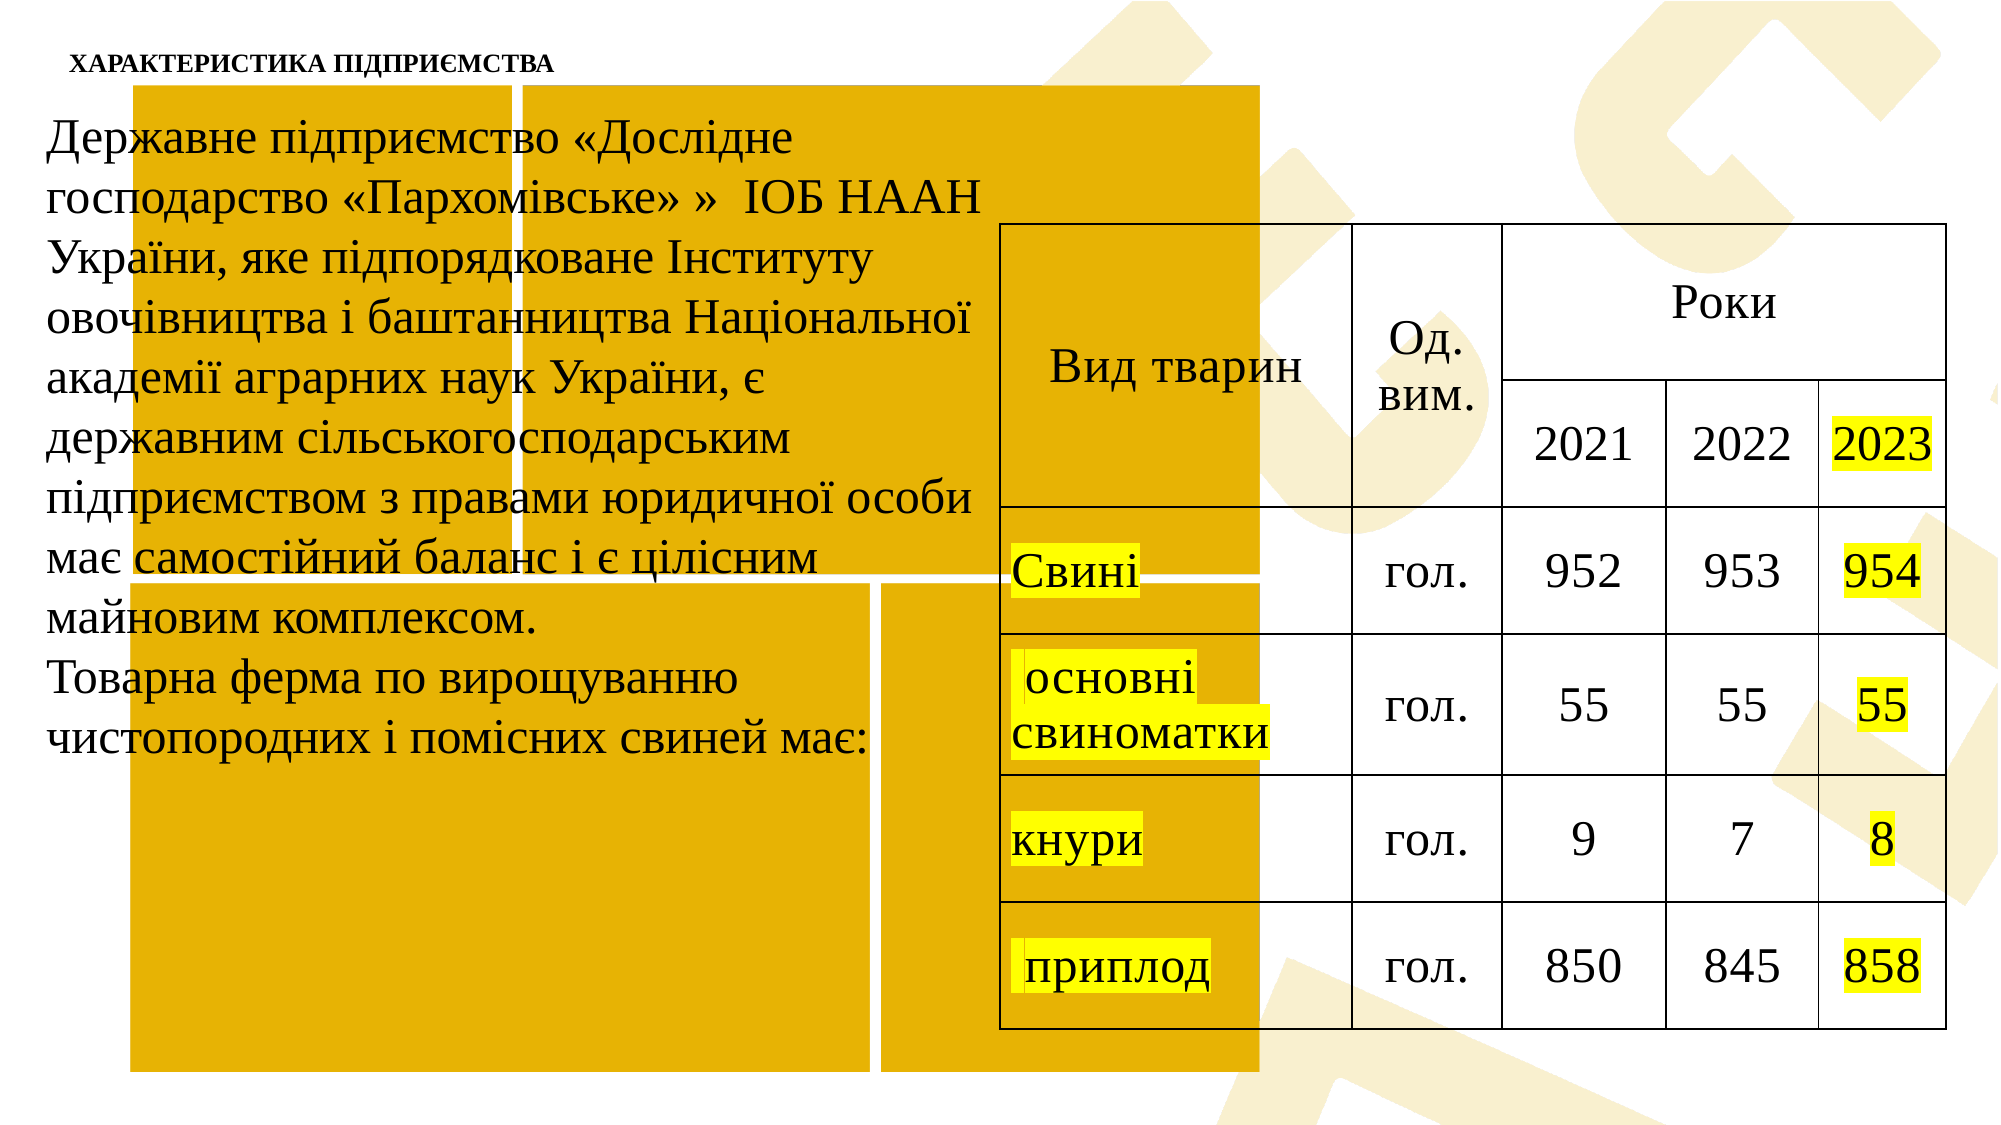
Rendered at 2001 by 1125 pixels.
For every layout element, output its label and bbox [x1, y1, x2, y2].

list [0, 0, 2000, 1125]
